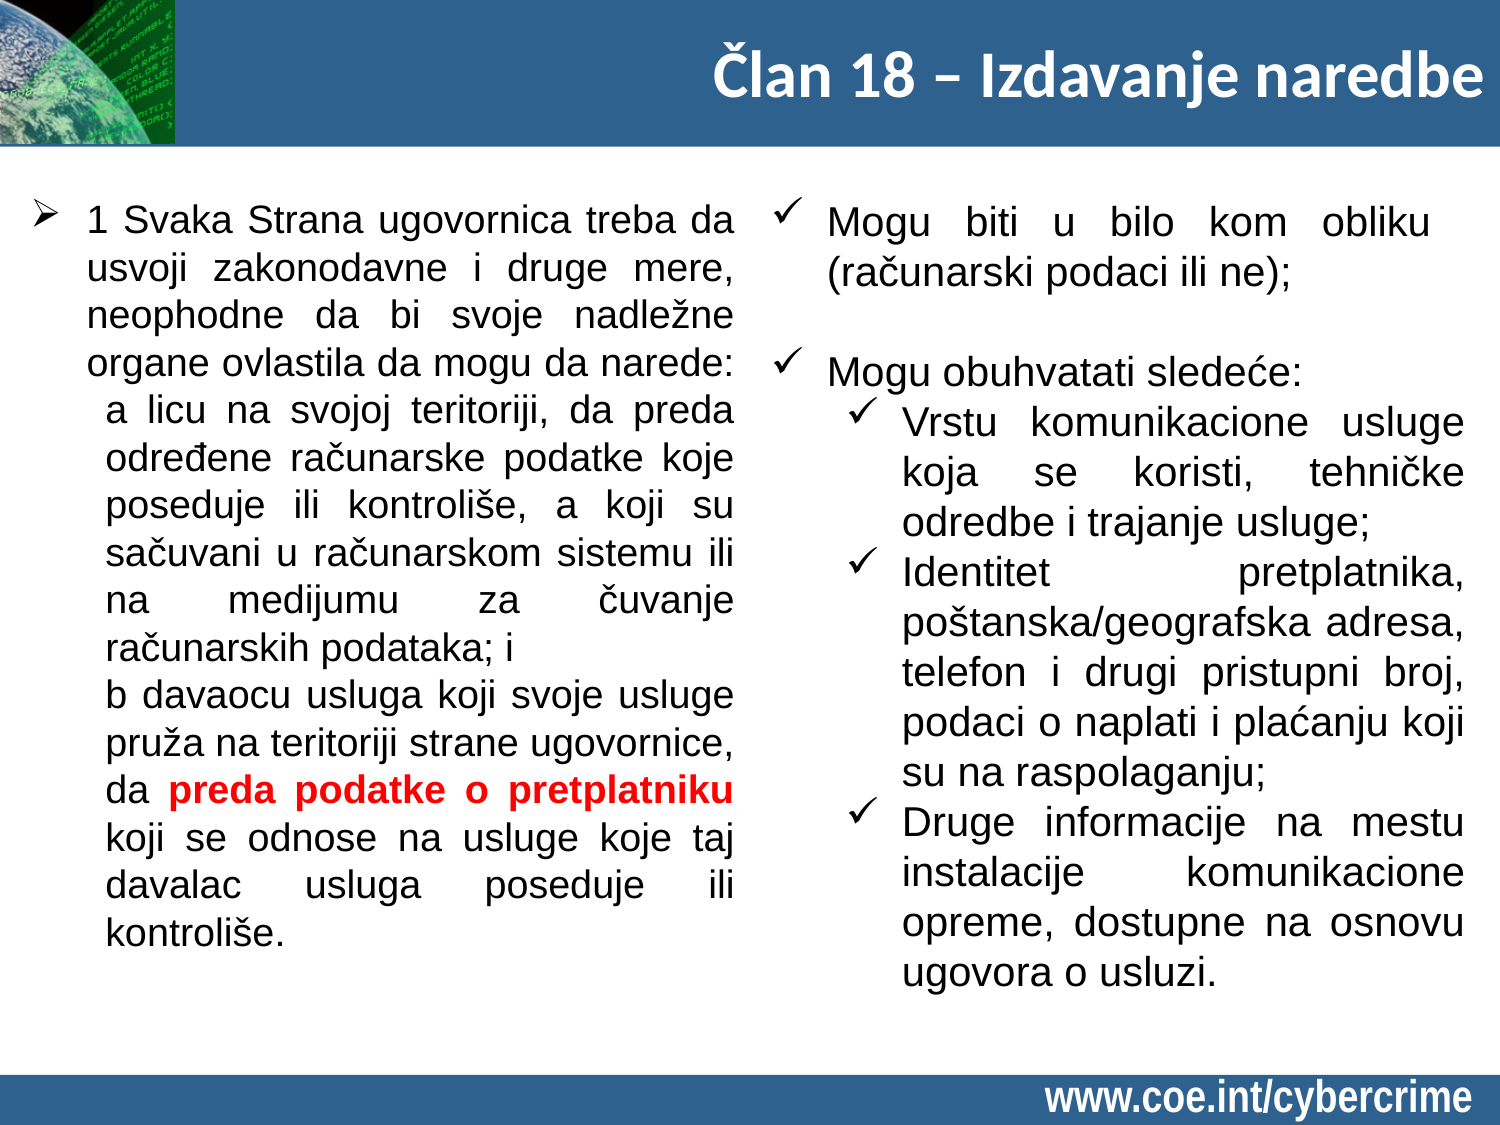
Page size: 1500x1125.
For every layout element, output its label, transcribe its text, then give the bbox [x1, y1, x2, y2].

text_box 1 Svaka Strana ugovornica treba da usvoji zakonodavne i druge mere, neophodne da bi svoje nadležne organe ovlastila da mogu da narede: a licu na svojoj teritoriji, da preda određene računarske podatke koje poseduje ili kontroliše, a koji su sačuvani u računarskom sistemu ili na medijumu za čuvanje računarskih podataka; i b davaocu usluga koji svoje usluge pruža na teritoriji strane ugovornice, da preda podatke o pretplatniku koji se odnose na usluge koje taj davalac usluga poseduje ili kontroliše. [15, 186, 750, 962]
text_box Član 18 – Izdavanje naredbe [177, 0, 1500, 149]
picture [0, 0, 175, 144]
text_box [0, 1073, 1030, 1125]
text_box Mogu biti u bilo kom obliku (računarski podaci ili ne); Mogu obuhvatati sledeće: Vrstu komunikacione usluge koja se koristi, tehničke odredbe i trajanje usluge; Identitet pretplatnika, poštanska/geografska adresa, telefon i drugi pristupni broj, podaci o naplati i plaćanju koji su na raspolaganju; Druge informacije na mestu instalacije komunikacione opreme, dostupne na osnovu ugovora o usluzi. [755, 187, 1480, 1058]
text_box www.coe.int/cybercrime [1030, 1059, 1500, 1125]
